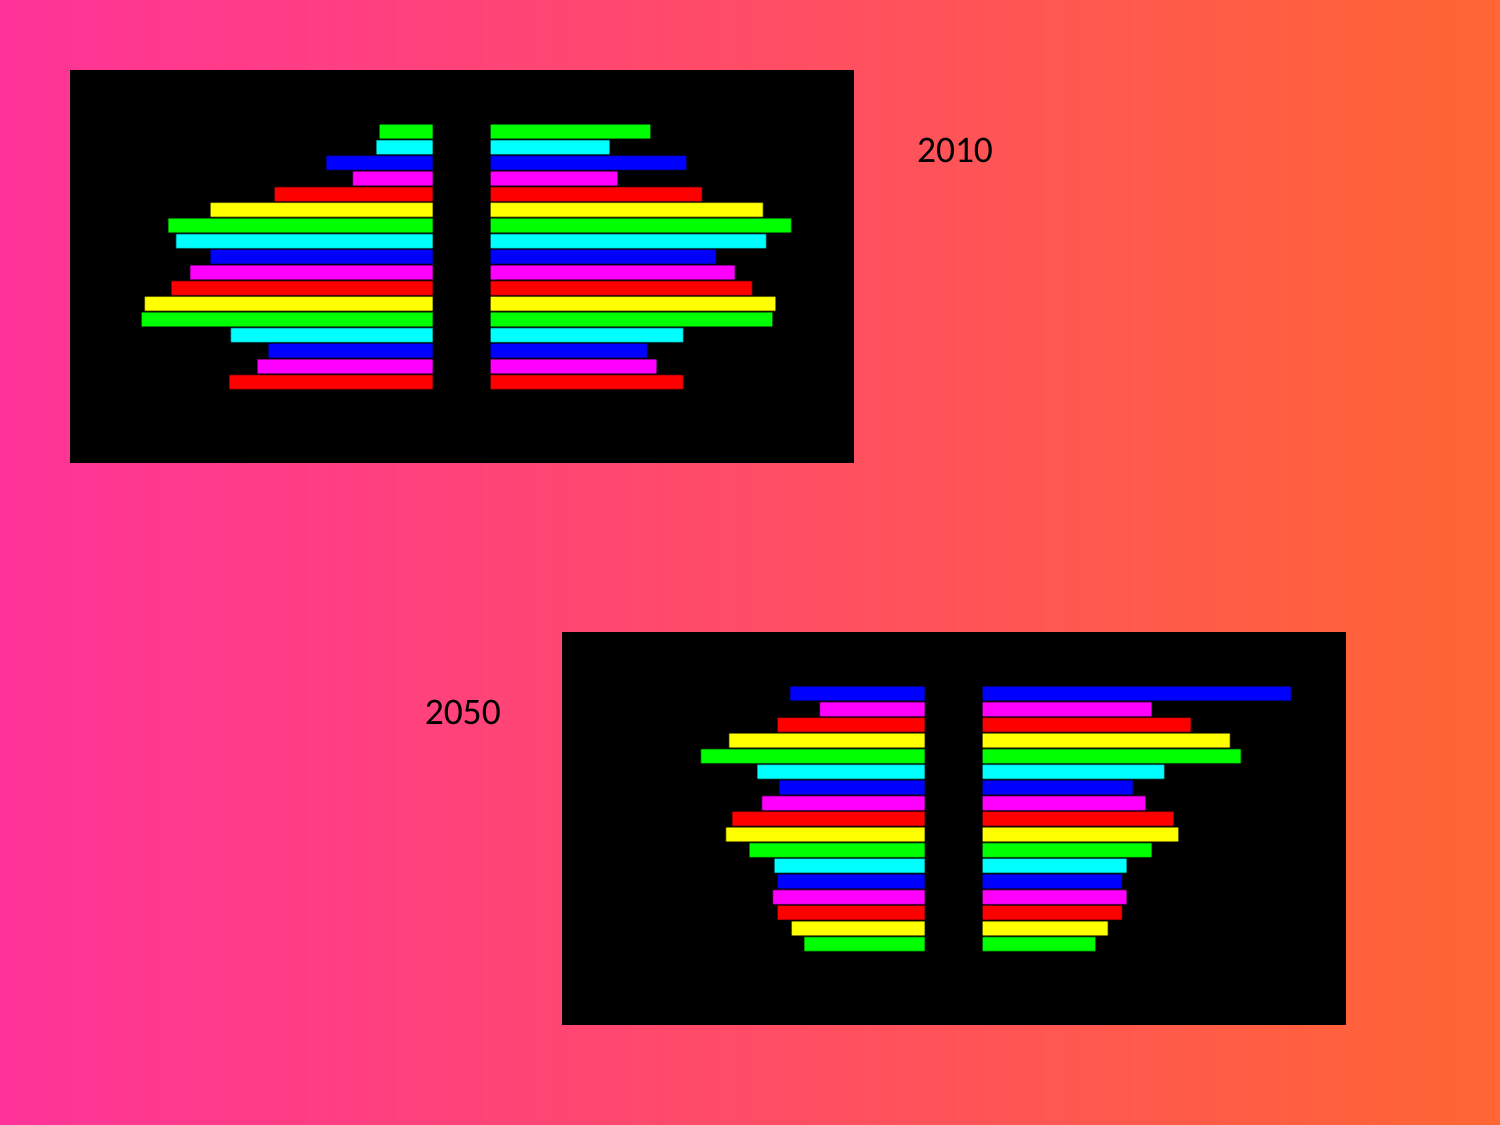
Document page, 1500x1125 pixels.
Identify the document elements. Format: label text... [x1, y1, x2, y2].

text_box 2050 [410, 679, 557, 740]
picture [562, 632, 1346, 1026]
text_box 2010 [902, 117, 1172, 177]
picture [70, 70, 854, 463]
